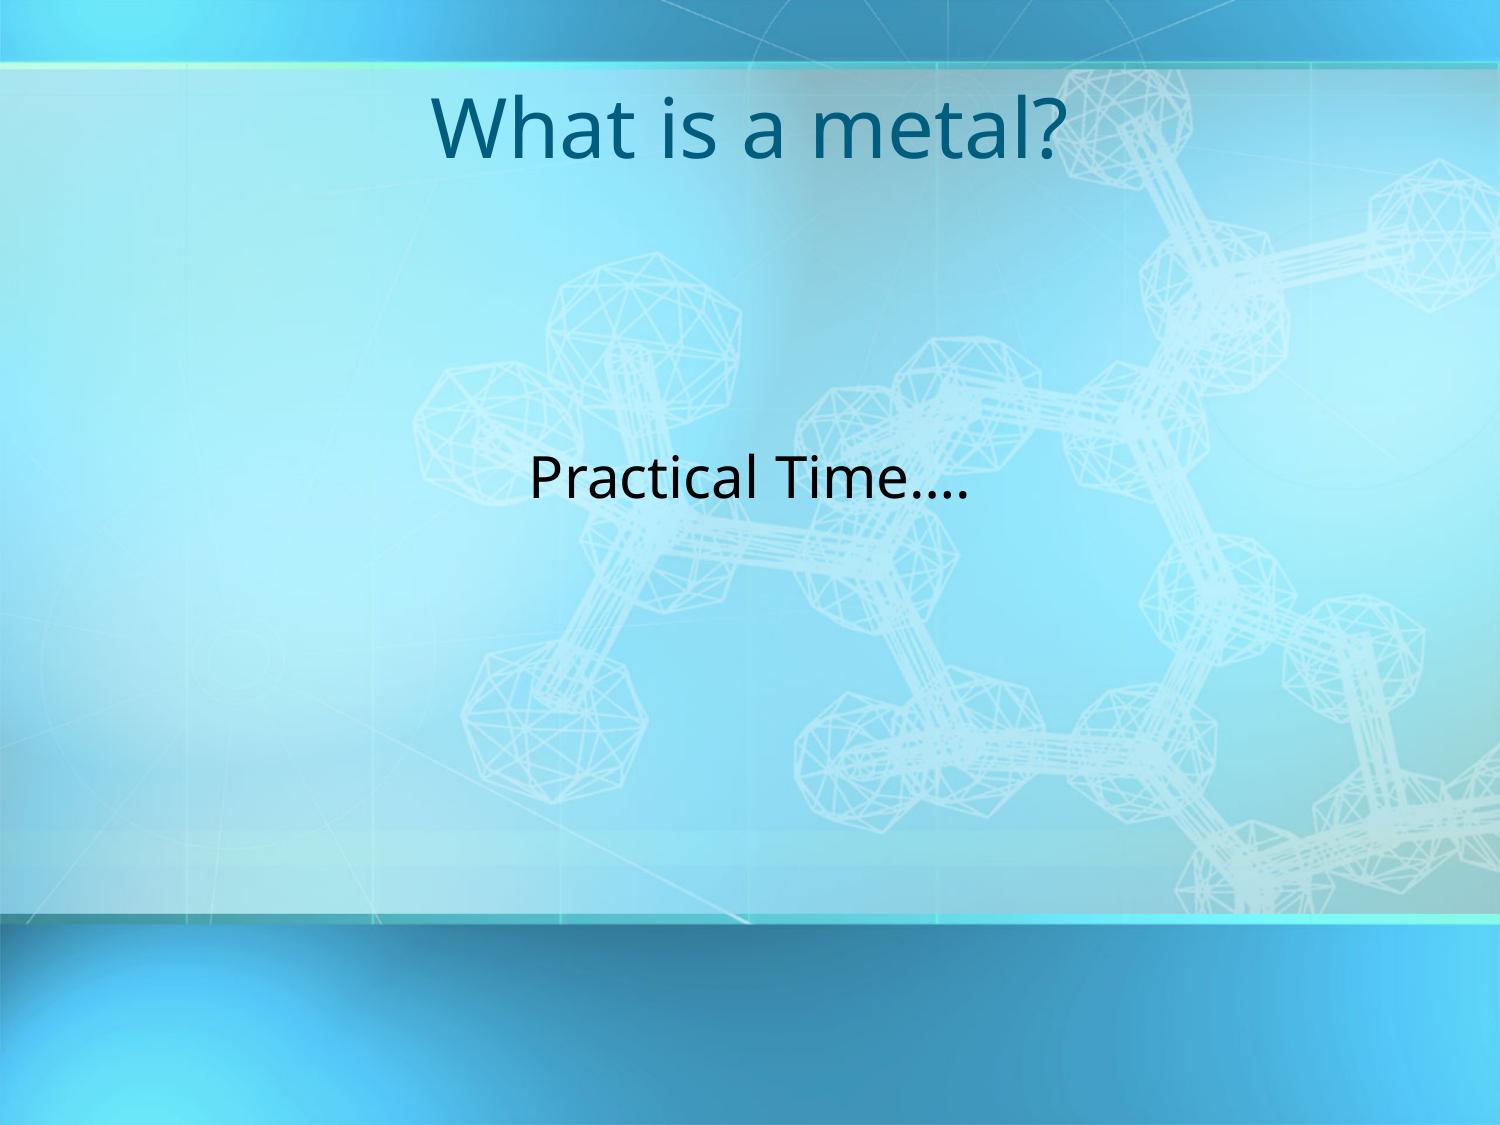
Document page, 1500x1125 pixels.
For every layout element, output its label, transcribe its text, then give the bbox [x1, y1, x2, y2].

picture [0, 0, 1500, 1125]
title What is a metal? [17, 75, 1483, 175]
list Practical Time…. [17, 187, 1483, 900]
